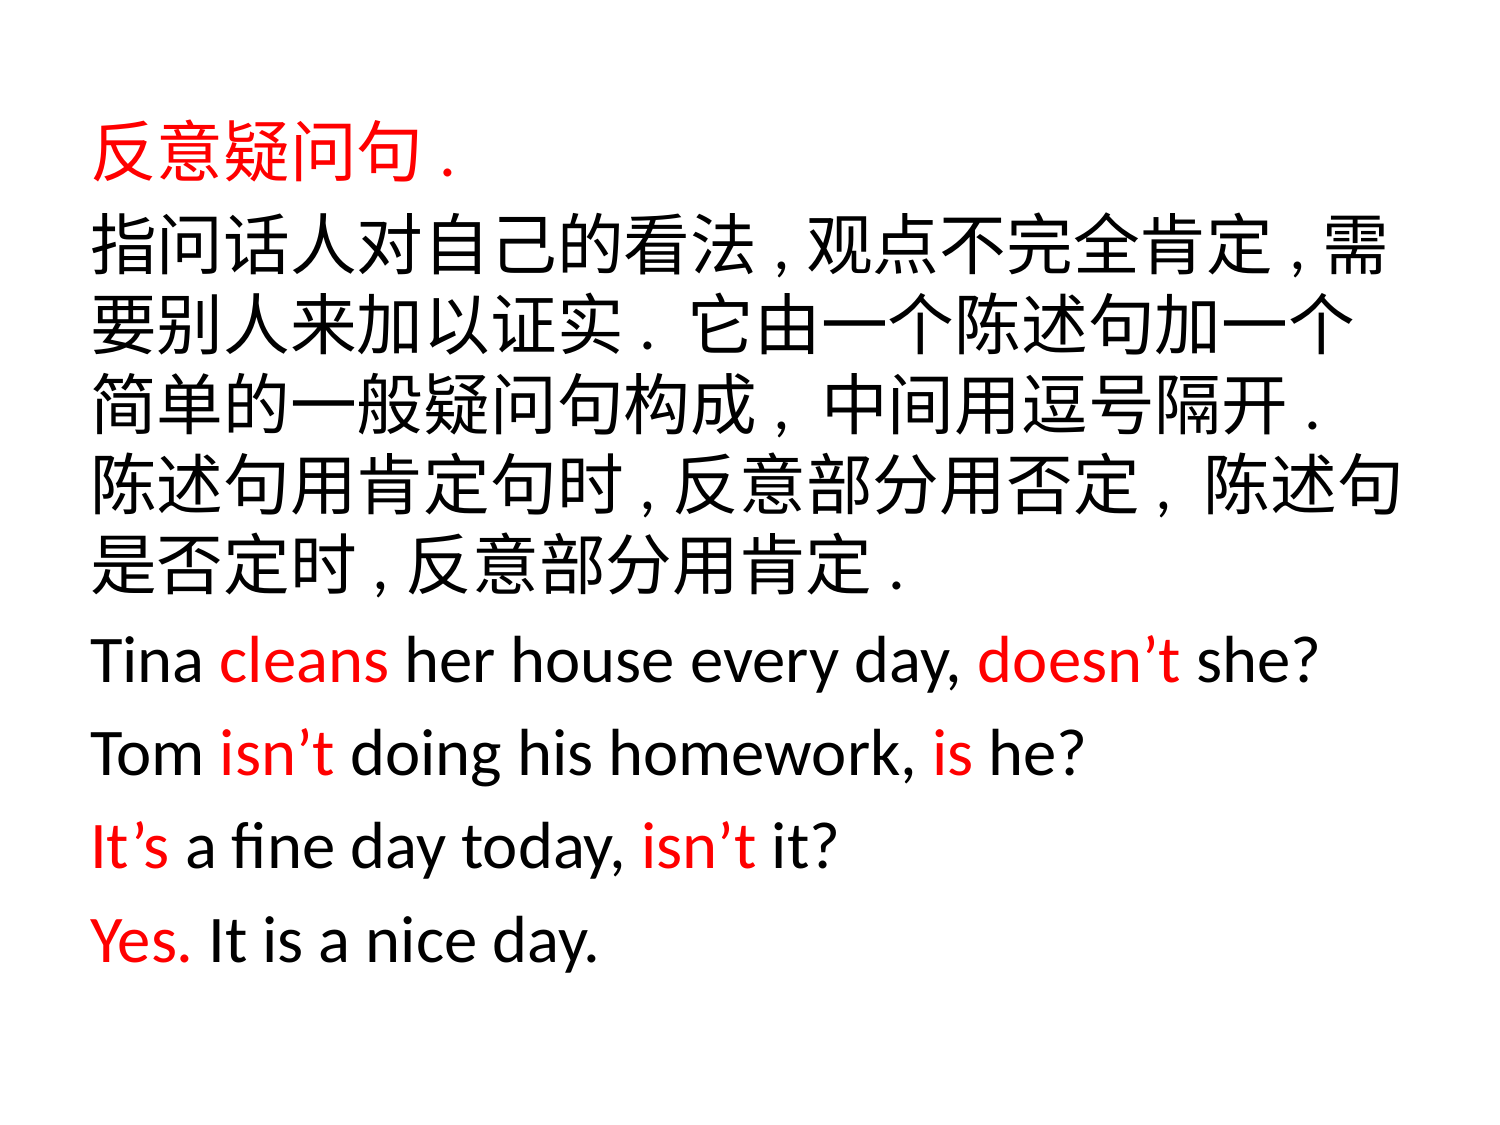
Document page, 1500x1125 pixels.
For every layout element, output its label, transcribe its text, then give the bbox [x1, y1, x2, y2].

list 反意疑问句. 指问话人对自己的看法,观点不完全肯定,需要别人来加以证实. 它由一个陈述句加一个简单的一般疑问句构成, 中间用逗号隔开. 陈述句用肯定句时,反意部分用否定, 陈述句是否定时,反意部分用肯定. Tina cleans her house every day, doesn’t she? Tom isn’t doing his homework, is he? It’s a fine day today, isn’t it? Yes. It is a nice day. [75, 101, 1425, 1005]
text_box Zx.xk [333, 545, 1167, 580]
